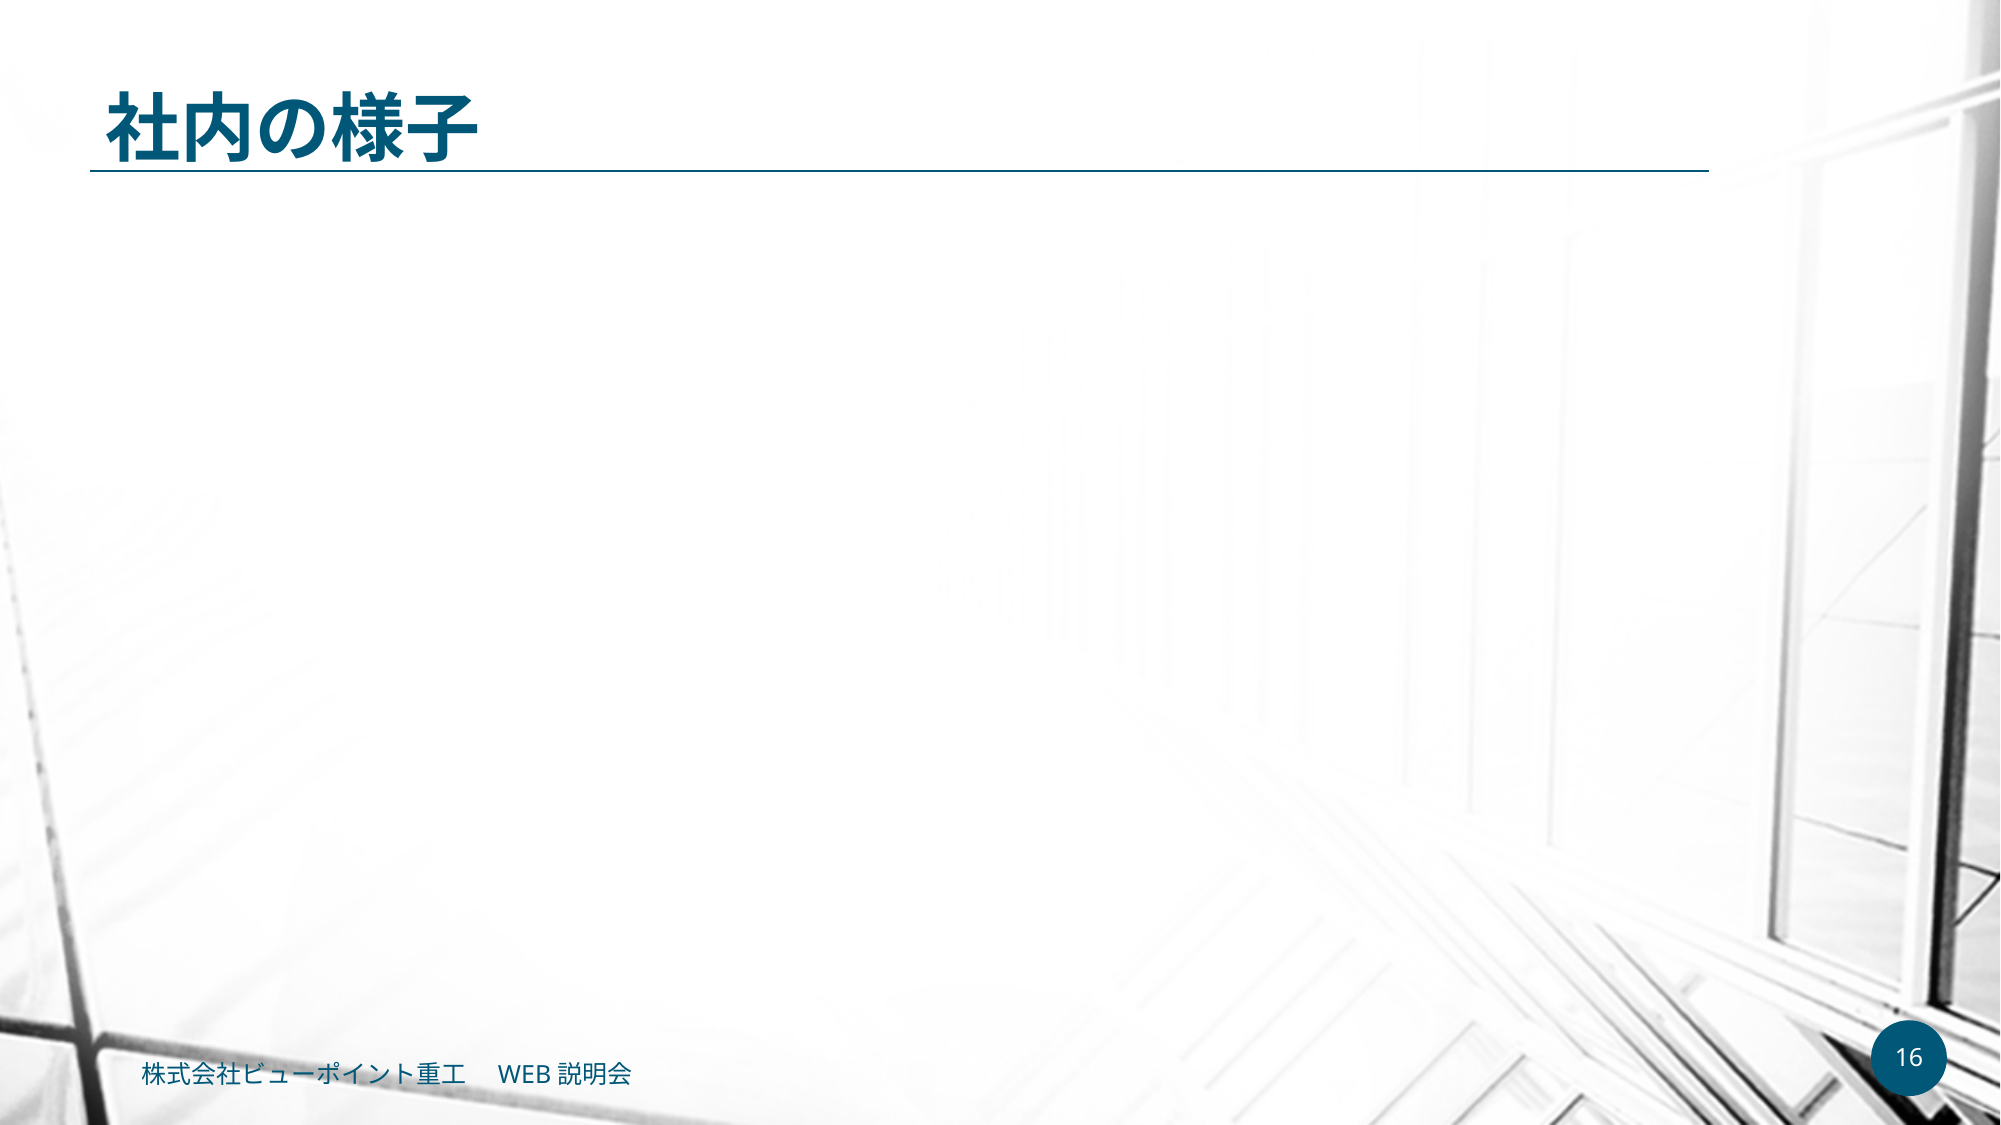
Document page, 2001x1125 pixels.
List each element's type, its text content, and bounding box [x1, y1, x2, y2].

picture [0, 0, 2001, 1125]
title 社内の様子 [90, 90, 1709, 178]
